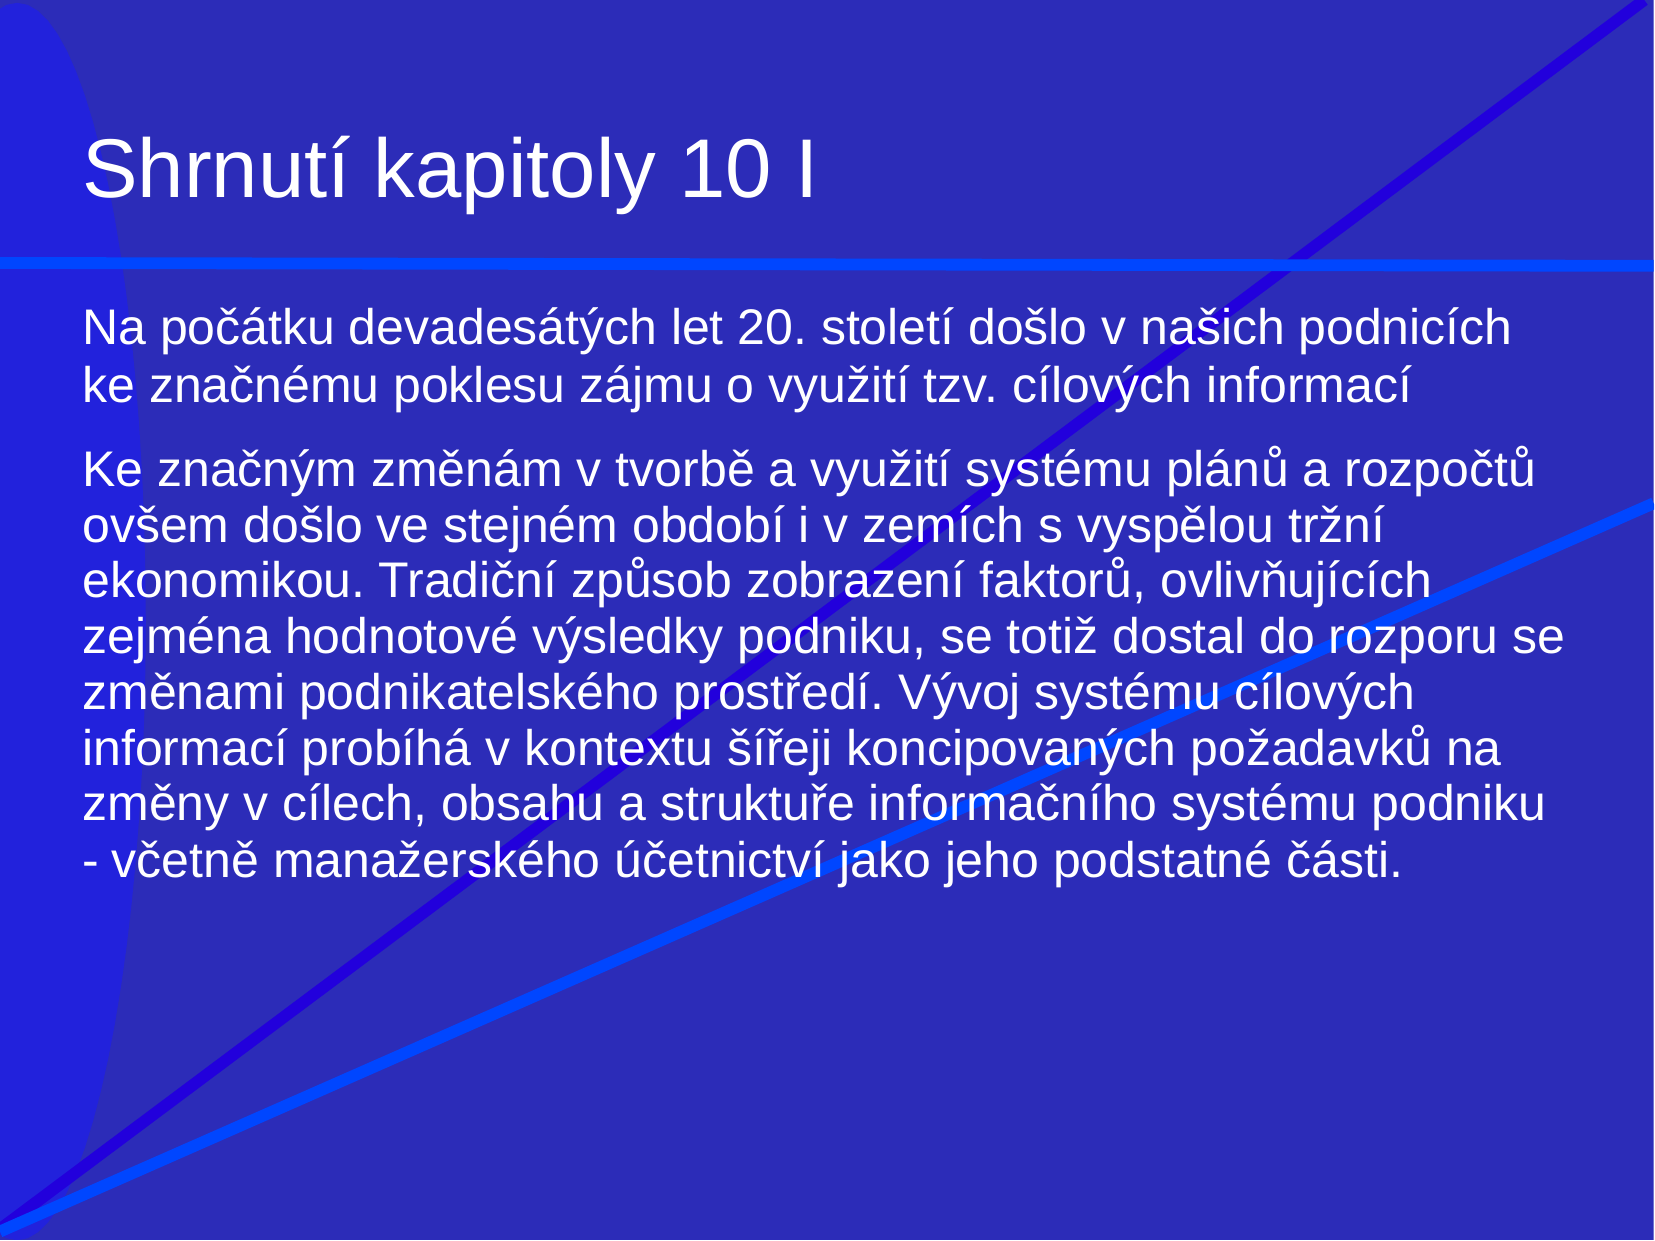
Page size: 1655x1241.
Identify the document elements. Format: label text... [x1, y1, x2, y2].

list Na počátku devadesátých let 20. století došlo v našich podnicích ke značnému poklesu zájmu o využití tzv. cílových informací Ke značným změnám v tvorbě a využití systému plánů a rozpočtů ovšem došlo ve stejném období i v zemích s vyspělou tržní ekonomikou. Tradiční způsob zobrazení faktorů, ovlivňujících zejména hodnotové výsledky podniku, se totiž dostal do rozporu se změnami podnikatelského prostředí. Vývoj systému cílových informací probíhá v kontextu šířeji koncipovaných požadavků na změny v cílech, obsahu a struktuře informačního systému podniku - včetně manažerského účetnictví jako jeho podstatné části. [80, 296, 1574, 1002]
title Shrnutí kapitoly 10 I [80, 69, 1574, 296]
